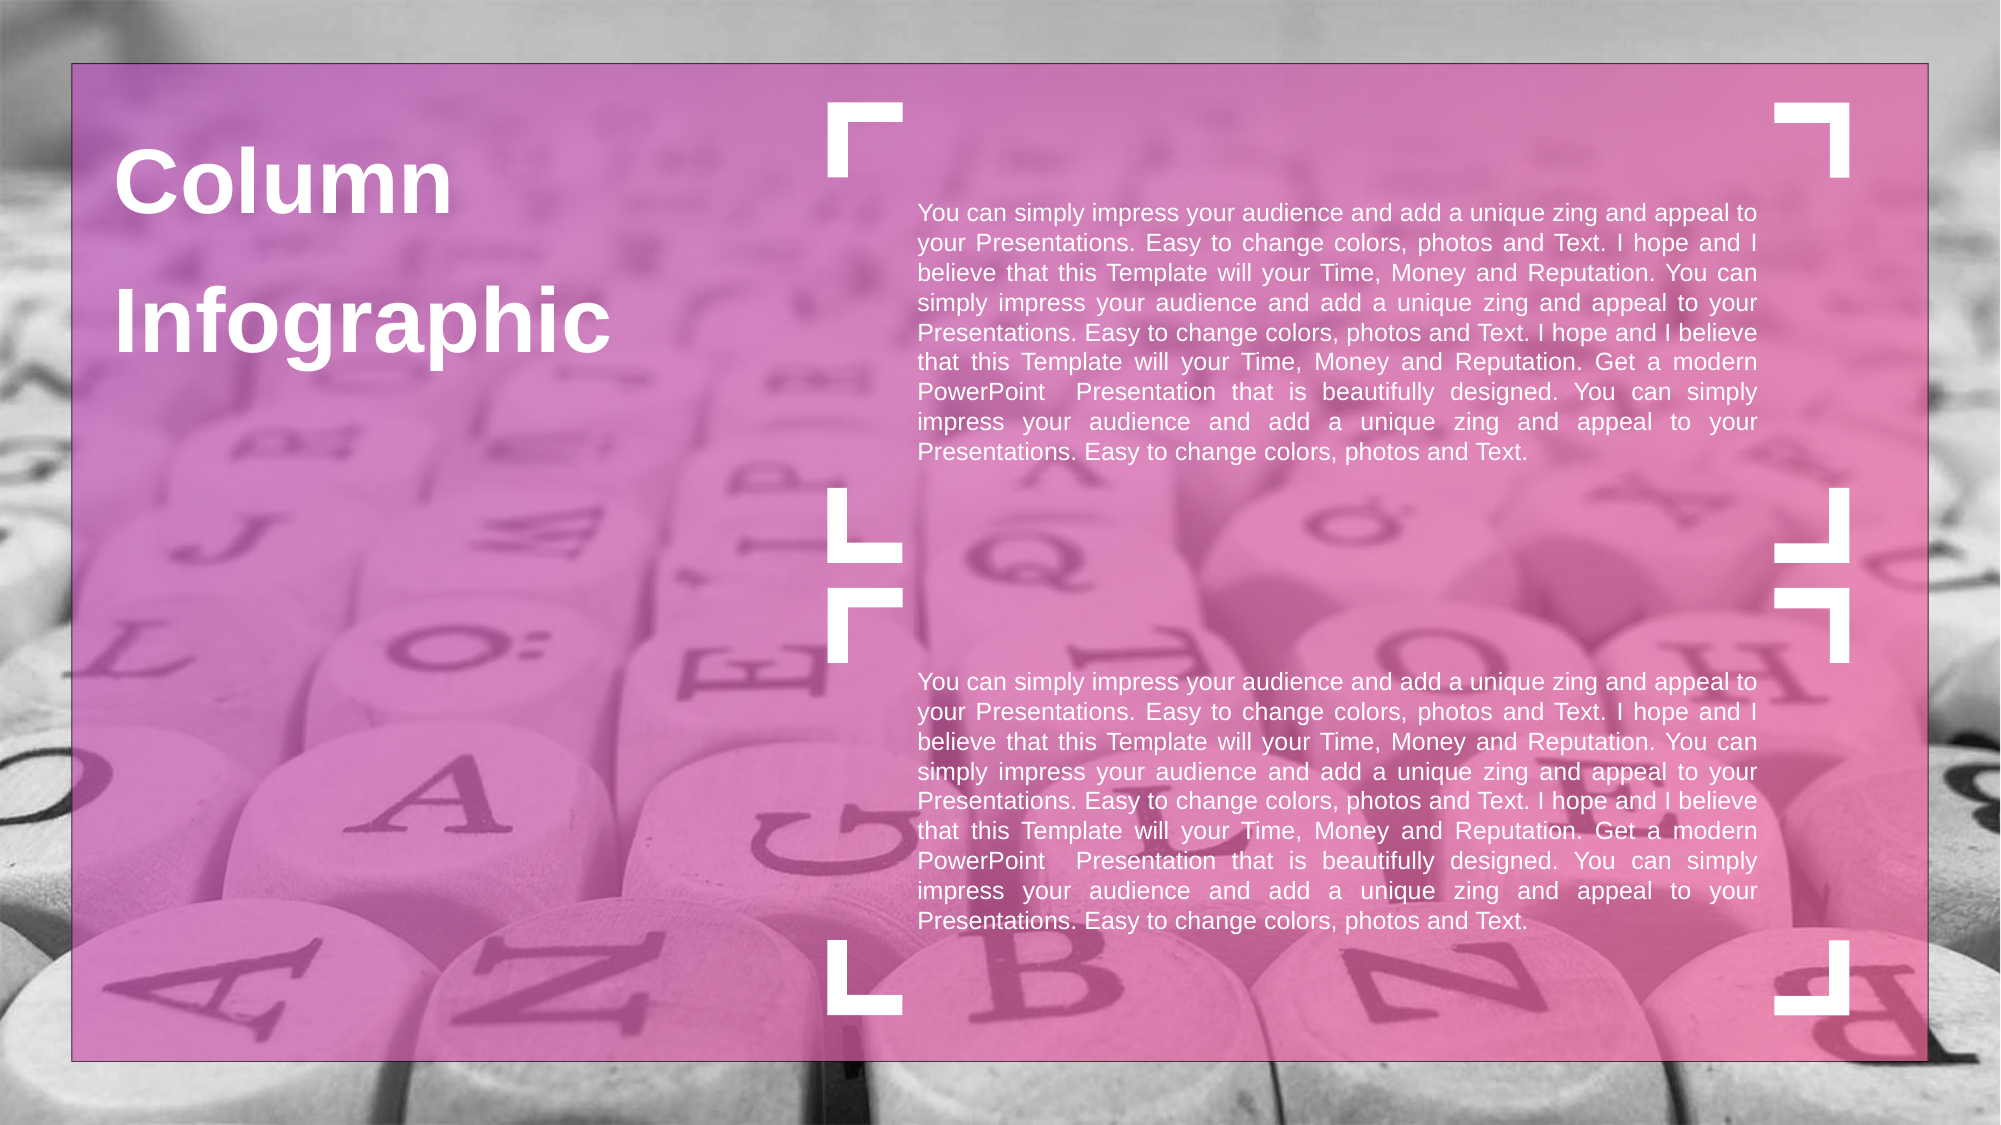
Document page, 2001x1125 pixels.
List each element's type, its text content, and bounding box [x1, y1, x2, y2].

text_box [827, 102, 1850, 563]
picture [0, 0, 2001, 1125]
text_box [70, 62, 1930, 1063]
text_box Column Infographic [99, 93, 823, 388]
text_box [827, 587, 1850, 1016]
